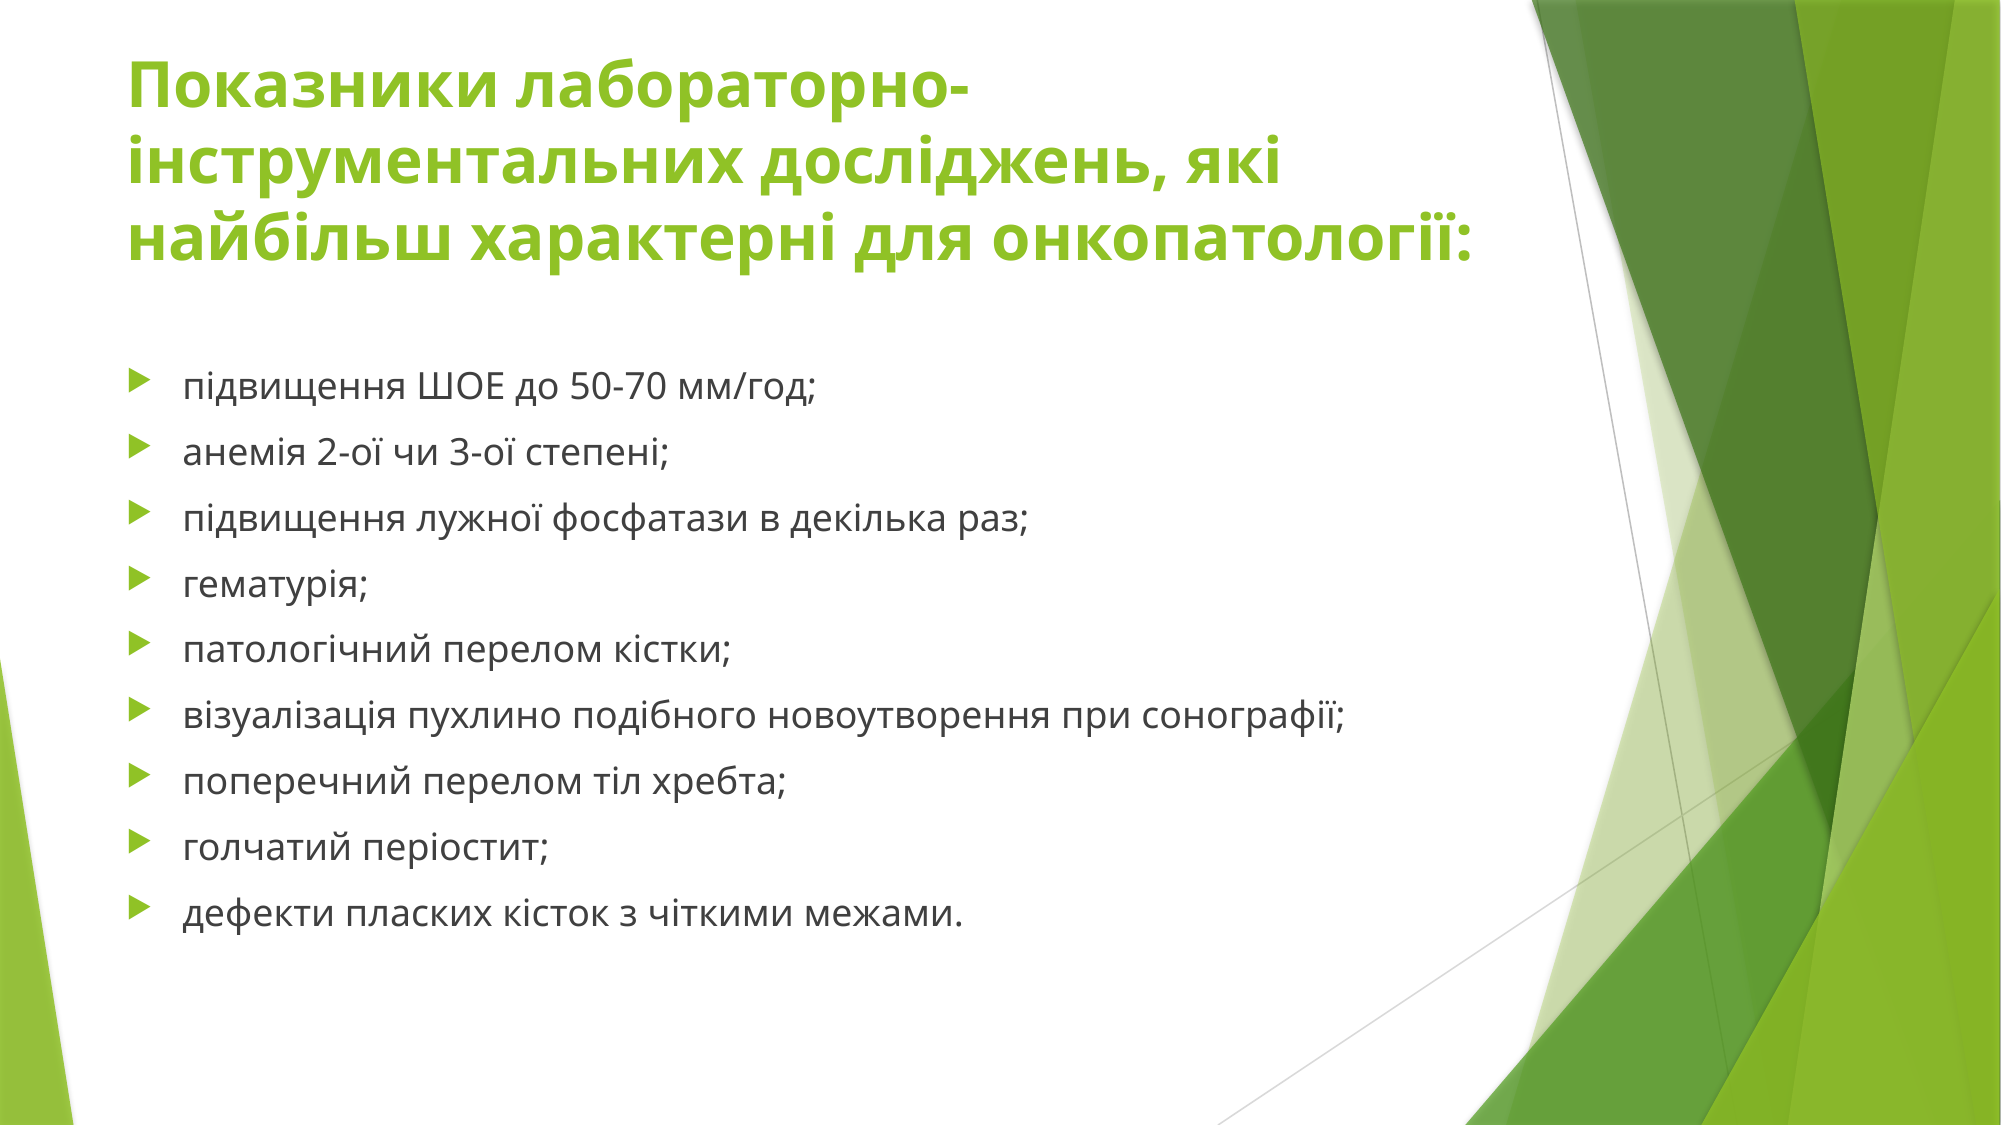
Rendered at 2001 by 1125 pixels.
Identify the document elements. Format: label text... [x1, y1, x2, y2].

list підвищення ШОЕ до 50-70 мм/год; анемія 2-ої чи 3-ої степені; підвищення лужної фосфатази в декілька раз; гематурія; патологічний перелом кістки; візуалізація пухлино подібного новоутворення при сонографії; поперечний перелом тіл хребта; голчатий періостит; дефекти пласких кісток з чіткими межами. [111, 354, 1522, 992]
title Показники лабораторно-інструментальних досліджень, які найбільш характерні для онкопатології: [111, 35, 1522, 317]
